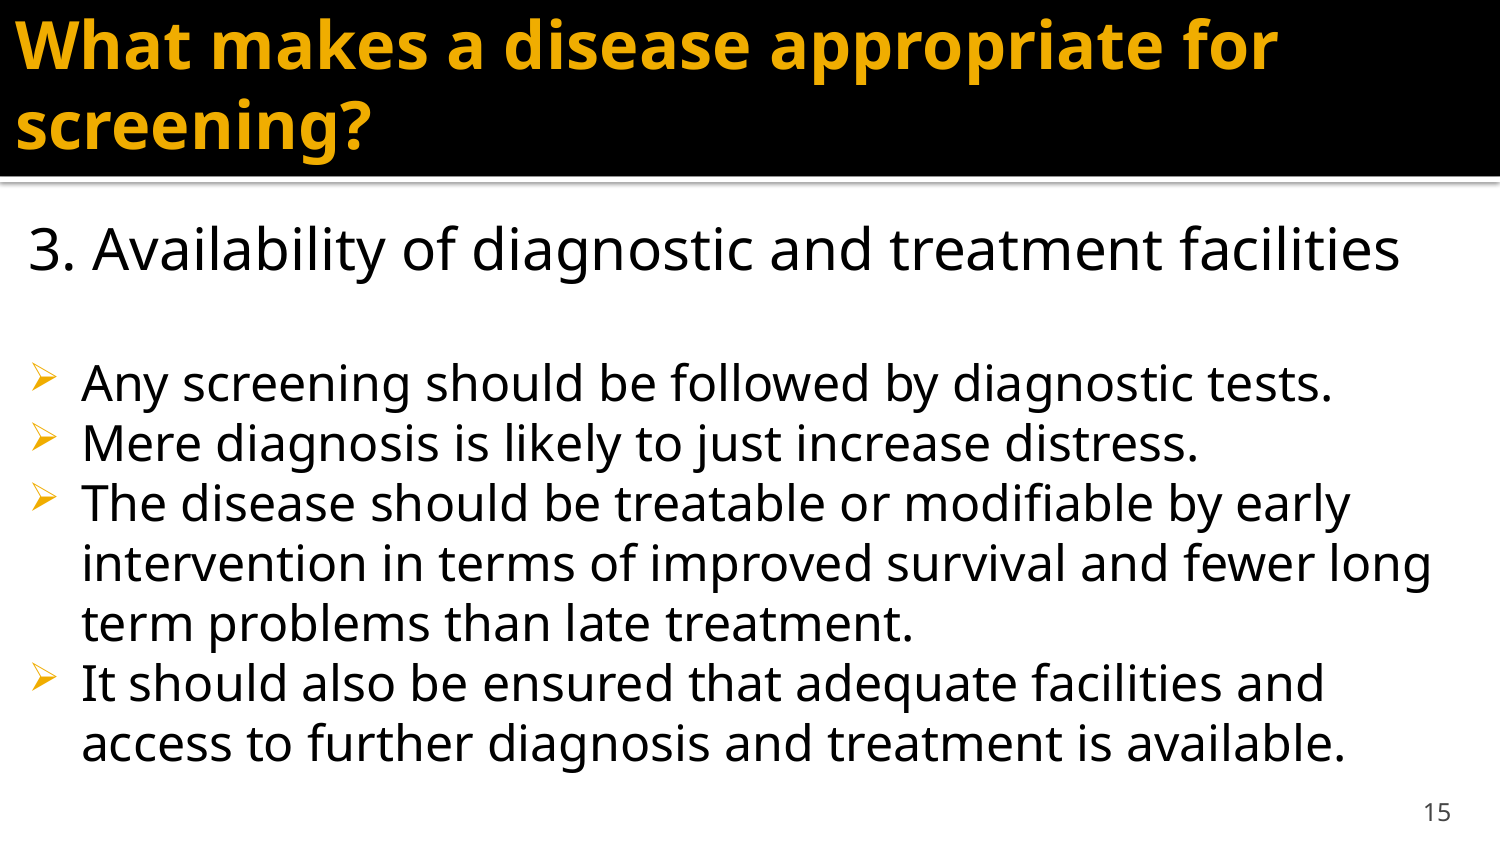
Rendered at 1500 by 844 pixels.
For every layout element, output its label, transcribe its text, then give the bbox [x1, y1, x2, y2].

list 3. Availability of diagnostic and treatment facilities Any screening should be followed by diagnostic tests. Mere diagnosis is likely to just increase distress. The disease should be treatable or modifiable by early intervention in terms of improved survival and fewer long term problems than late treatment. It should also be ensured that adequate facilities and access to further diagnosis and treatment is available. [0, 196, 1475, 822]
slide_number 15 [1345, 796, 1467, 831]
title What makes a disease appropriate for screening? [0, 71, 1450, 174]
